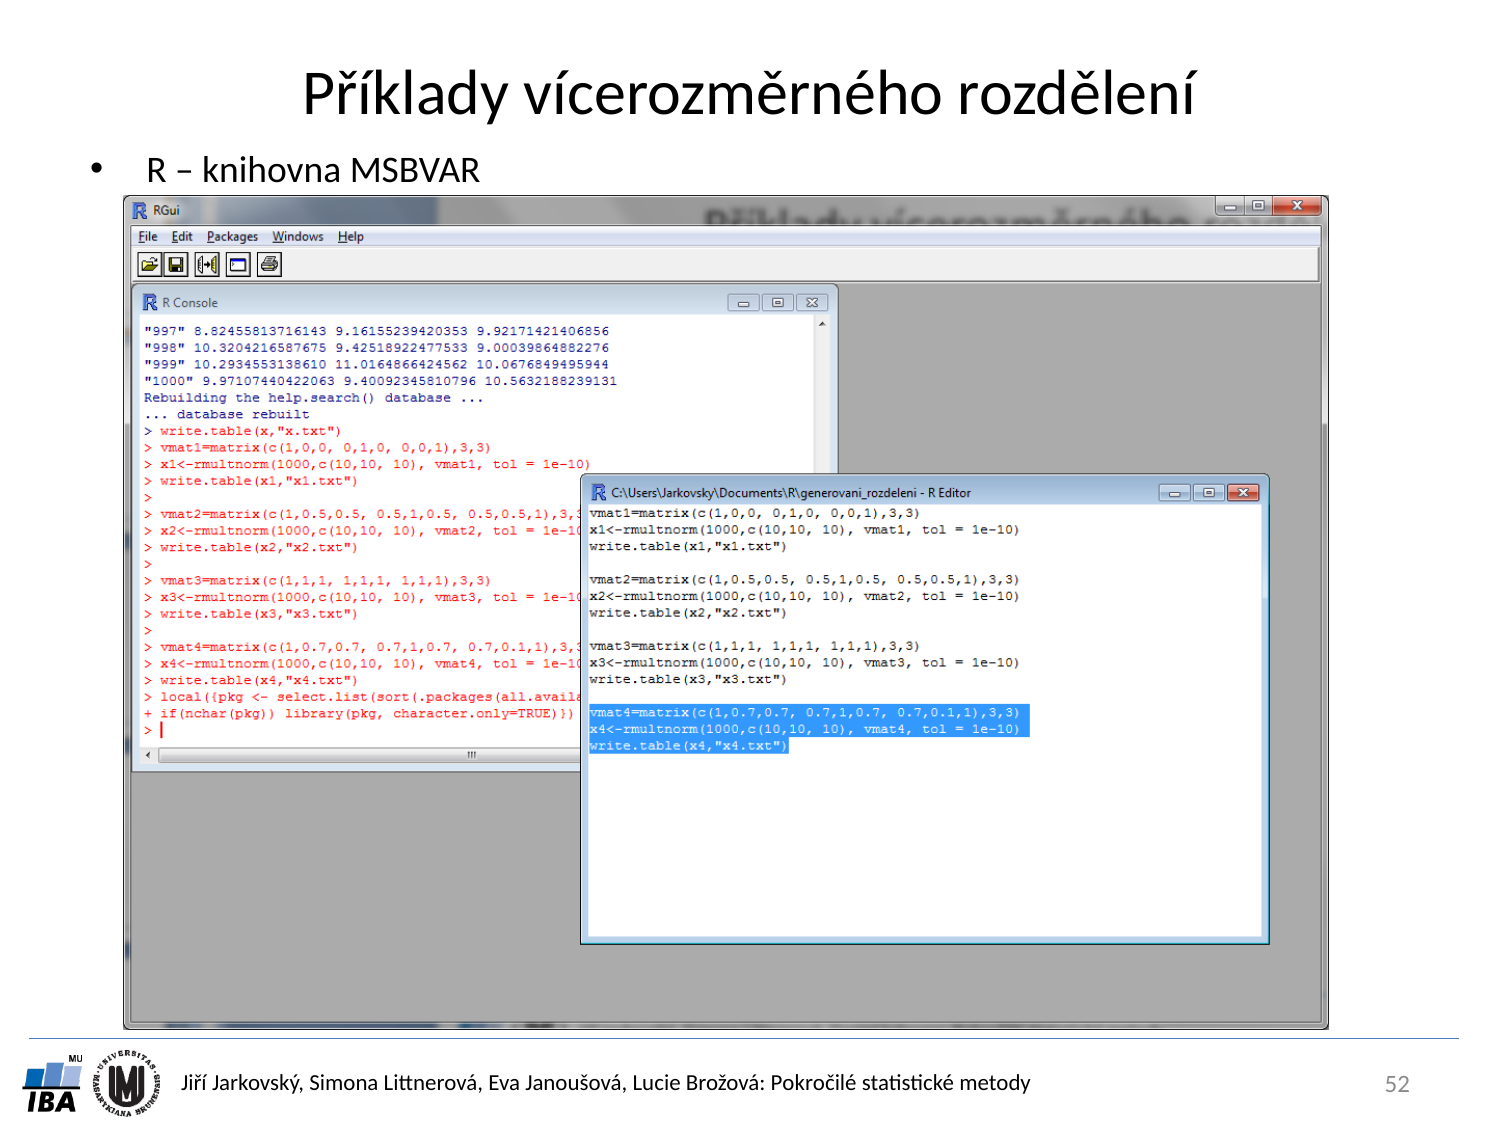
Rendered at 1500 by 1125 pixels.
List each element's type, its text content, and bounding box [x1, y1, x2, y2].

picture [123, 195, 1329, 1030]
picture [93, 1050, 160, 1117]
list R – knihovna MSBVAR [75, 137, 1425, 935]
picture [22, 1055, 82, 1112]
title Příklady vícerozměrného rozdělení [75, 42, 1425, 135]
slide_number 52 [1074, 1052, 1425, 1113]
